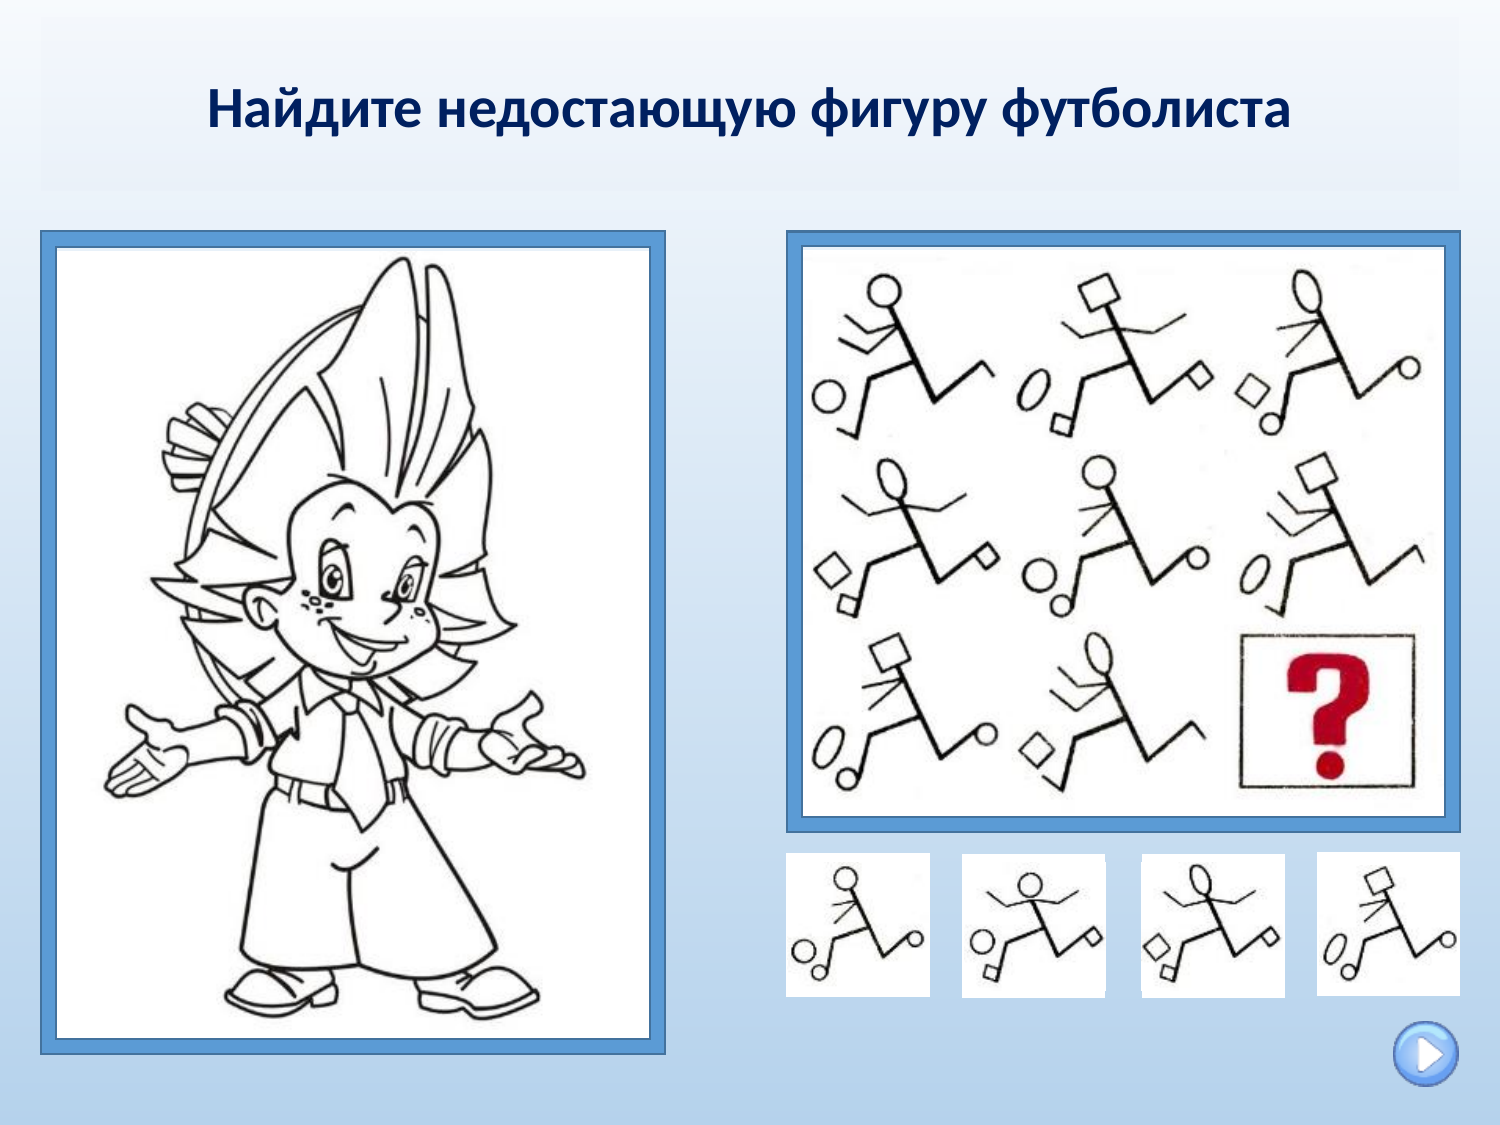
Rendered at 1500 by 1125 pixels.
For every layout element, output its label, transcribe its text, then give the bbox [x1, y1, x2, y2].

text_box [963, 855, 1106, 998]
picture [41, 251, 665, 1044]
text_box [787, 854, 929, 996]
picture [1393, 1021, 1459, 1087]
text_box Найдите недостающую фигуру футболиста [40, 16, 1460, 192]
picture [787, 250, 1459, 820]
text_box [1318, 853, 1460, 996]
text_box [1141, 855, 1284, 998]
text_box [40, 230, 666, 1055]
text_box [786, 230, 1461, 833]
